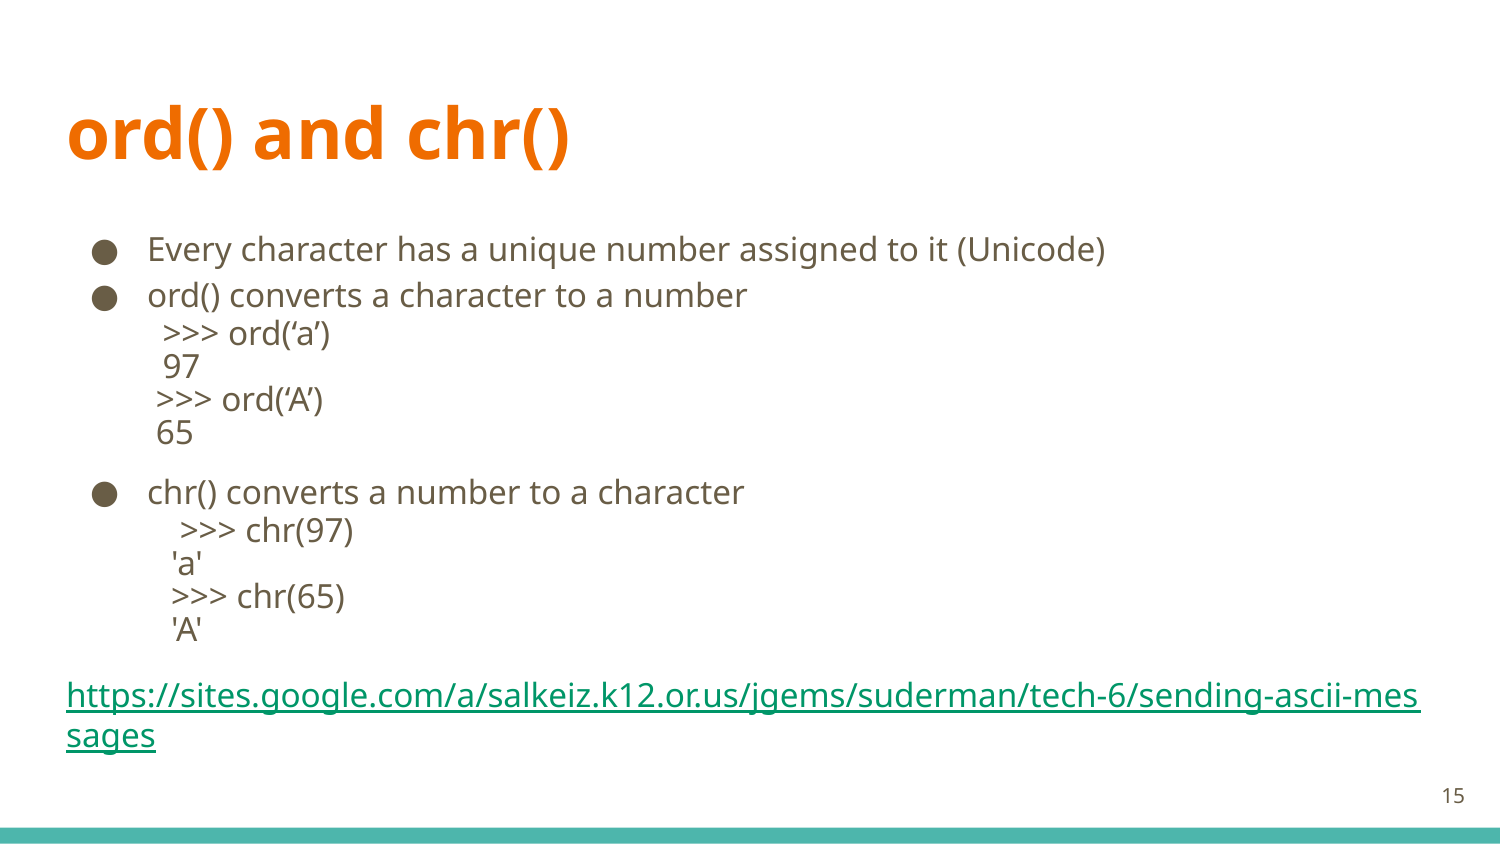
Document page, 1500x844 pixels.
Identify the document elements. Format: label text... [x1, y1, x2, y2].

title ord() and chr() [51, 72, 1449, 189]
slide_number ‹#› [1389, 764, 1480, 830]
list Every character has a unique number assigned to it (Unicode) ord() converts a character to a number >>> ord(‘a’) 97 >>> ord(‘A’) 65 chr() converts a number to a character >>> chr(97) 'a' >>> chr(65) 'A' https://sites.google.com/a/salkeiz.k12.or.us/jgems/suderman/tech-6/sending-ascii-messages [51, 207, 1449, 802]
